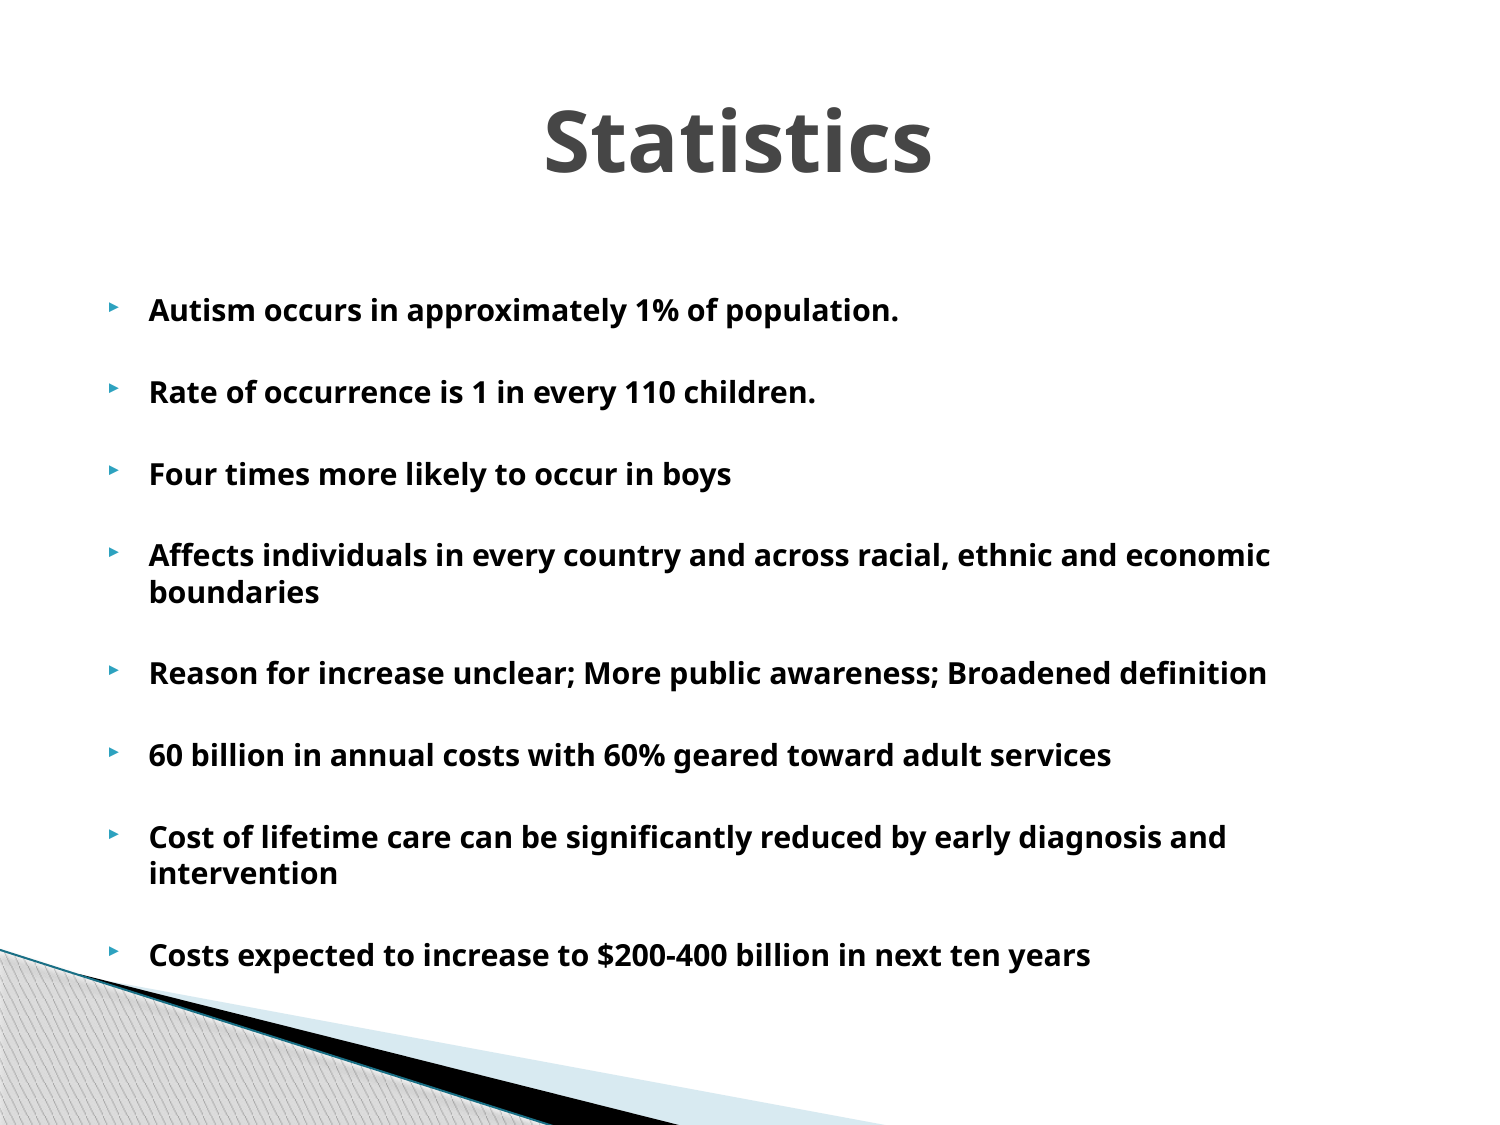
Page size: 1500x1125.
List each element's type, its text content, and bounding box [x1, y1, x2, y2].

title Statistics [75, 45, 1425, 233]
list Autism occurs in approximately 1% of population. Rate of occurrence is 1 in every 110 children. Four times more likely to occur in boys Affects individuals in every country and across racial, ethnic and economic boundaries Reason for increase unclear; More public awareness; Broadened definition 60 billion in annual costs with 60% geared toward adult services Cost of lifetime care can be significantly reduced by early diagnosis and intervention Costs expected to increase to $200-400 billion in next ten years [75, 243, 1425, 986]
